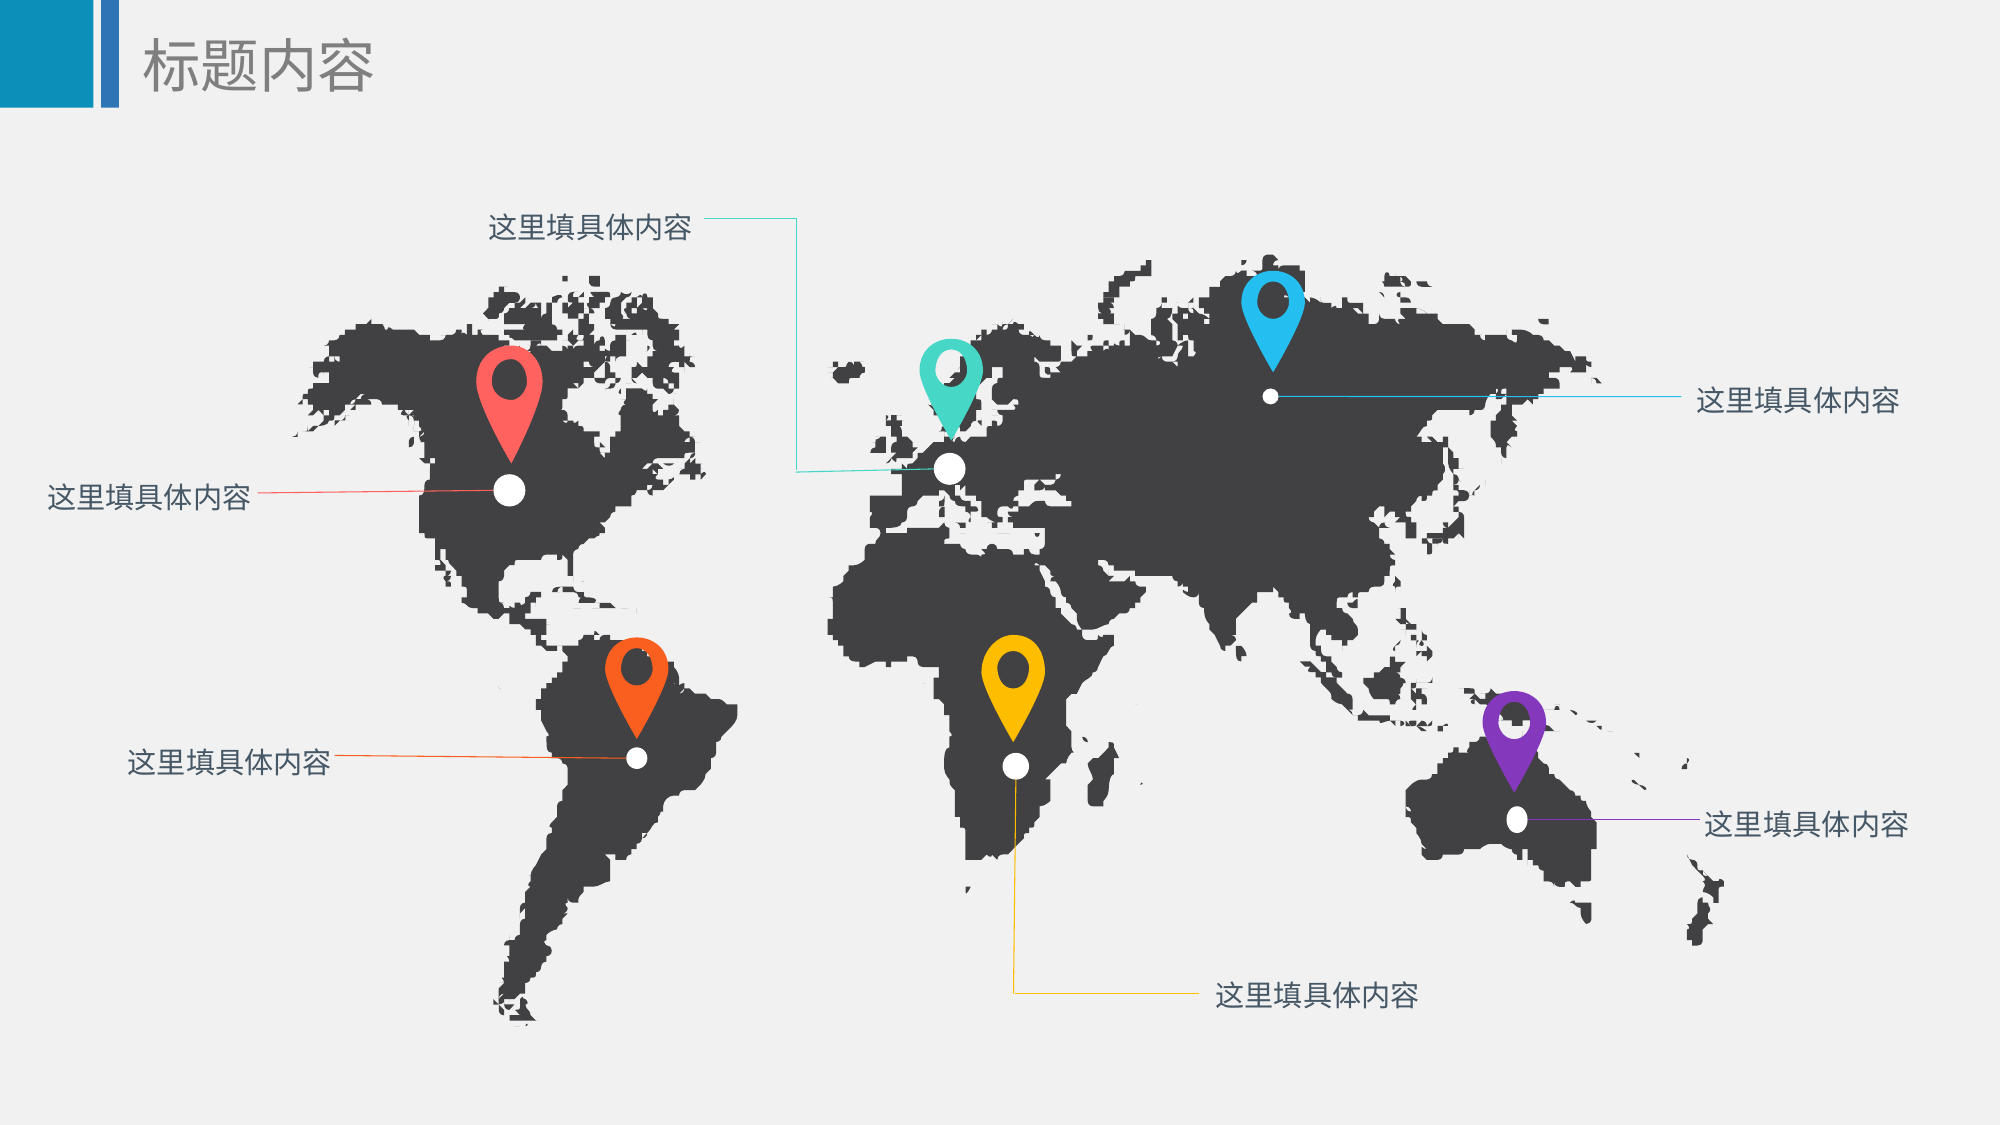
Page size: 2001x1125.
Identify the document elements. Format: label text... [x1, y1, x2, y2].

text_box [1458, 688, 1500, 705]
text_box [976, 334, 982, 341]
text_box [1686, 854, 1724, 903]
text_box [965, 886, 971, 894]
text_box [1633, 752, 1640, 759]
text_box [509, 996, 539, 1021]
text_box [1262, 388, 1279, 405]
text_box [1103, 260, 1152, 298]
text_box [562, 291, 584, 319]
text_box [827, 361, 865, 384]
text_box [1363, 656, 1406, 705]
text_box [1416, 281, 1433, 287]
text_box [1352, 709, 1396, 727]
text_box [1122, 324, 1130, 335]
text_box [594, 602, 616, 609]
text_box [1395, 608, 1417, 630]
text_box [584, 291, 611, 314]
text_box [919, 338, 984, 441]
text_box [1410, 677, 1433, 710]
text_box [504, 297, 563, 341]
text_box [594, 361, 621, 384]
text_box [939, 506, 945, 518]
text_box [552, 586, 596, 603]
text_box [827, 270, 1592, 860]
text_box [605, 291, 696, 395]
text_box [605, 637, 669, 740]
text_box [1087, 334, 1093, 341]
text_box [599, 441, 606, 448]
text_box [1432, 539, 1442, 546]
text_box 这里填具体内容 [32, 472, 278, 522]
text_box [1416, 720, 1433, 727]
text_box [1405, 736, 1597, 887]
text_box [1241, 270, 1305, 373]
text_box [933, 452, 966, 485]
text_box [1631, 779, 1647, 791]
text_box [1382, 272, 1411, 287]
text_box [1002, 752, 1030, 780]
text_box 这里填具体内容 [112, 736, 358, 787]
text_box [1417, 727, 1427, 732]
text_box [0, 0, 94, 108]
text_box [1686, 897, 1714, 946]
text_box [885, 415, 918, 464]
text_box [605, 383, 616, 391]
text_box [1544, 705, 1560, 710]
text_box [1681, 763, 1688, 770]
text_box [1299, 661, 1353, 715]
text_box [552, 294, 563, 303]
text_box 这里填具体内容 [1681, 374, 1927, 425]
text_box 这里填具体内容 [1200, 969, 1446, 1020]
text_box [419, 458, 436, 469]
text_box [483, 286, 520, 322]
text_box [275, 260, 1724, 1032]
text_box [1442, 436, 1465, 485]
text_box 标题内容 [127, 21, 442, 107]
text_box [504, 1004, 515, 1010]
text_box [408, 436, 414, 448]
text_box [1087, 742, 1120, 807]
text_box [668, 477, 674, 485]
text_box [1082, 736, 1088, 743]
text_box [1474, 484, 1480, 491]
text_box [1569, 900, 1592, 924]
text_box [1410, 634, 1417, 641]
text_box [626, 747, 648, 769]
text_box [1400, 297, 1411, 303]
text_box [1591, 377, 1602, 384]
text_box [1453, 484, 1473, 507]
text_box [1570, 709, 1578, 716]
text_box [1421, 629, 1427, 641]
text_box [1098, 298, 1120, 325]
text_box [1437, 723, 1449, 732]
text_box 这里填具体内容 [1690, 798, 1936, 849]
text_box [870, 436, 886, 453]
text_box [636, 293, 653, 309]
text_box [1426, 506, 1465, 544]
text_box [493, 474, 526, 507]
text_box [476, 345, 543, 464]
text_box [1392, 576, 1401, 592]
text_box [562, 275, 568, 282]
text_box [981, 634, 1045, 743]
text_box [302, 313, 738, 1005]
text_box 这里填具体内容 [473, 202, 719, 252]
text_box [493, 999, 505, 1016]
text_box [101, 0, 119, 108]
text_box [1251, 254, 1305, 286]
text_box [954, 522, 966, 528]
text_box [1482, 691, 1547, 793]
text_box [1499, 702, 1529, 726]
text_box [562, 329, 579, 346]
text_box [1538, 318, 1549, 325]
text_box [1347, 598, 1358, 609]
text_box [939, 495, 945, 507]
text_box [1392, 640, 1401, 652]
text_box [334, 416, 346, 426]
text_box [1506, 806, 1528, 834]
text_box [1235, 645, 1247, 662]
text_box [679, 452, 706, 480]
text_box [589, 275, 600, 287]
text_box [795, 468, 934, 473]
text_box [1421, 538, 1433, 555]
text_box [1545, 725, 1560, 732]
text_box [334, 755, 627, 759]
text_box [1408, 720, 1417, 727]
text_box [1416, 645, 1433, 662]
text_box [977, 418, 982, 426]
